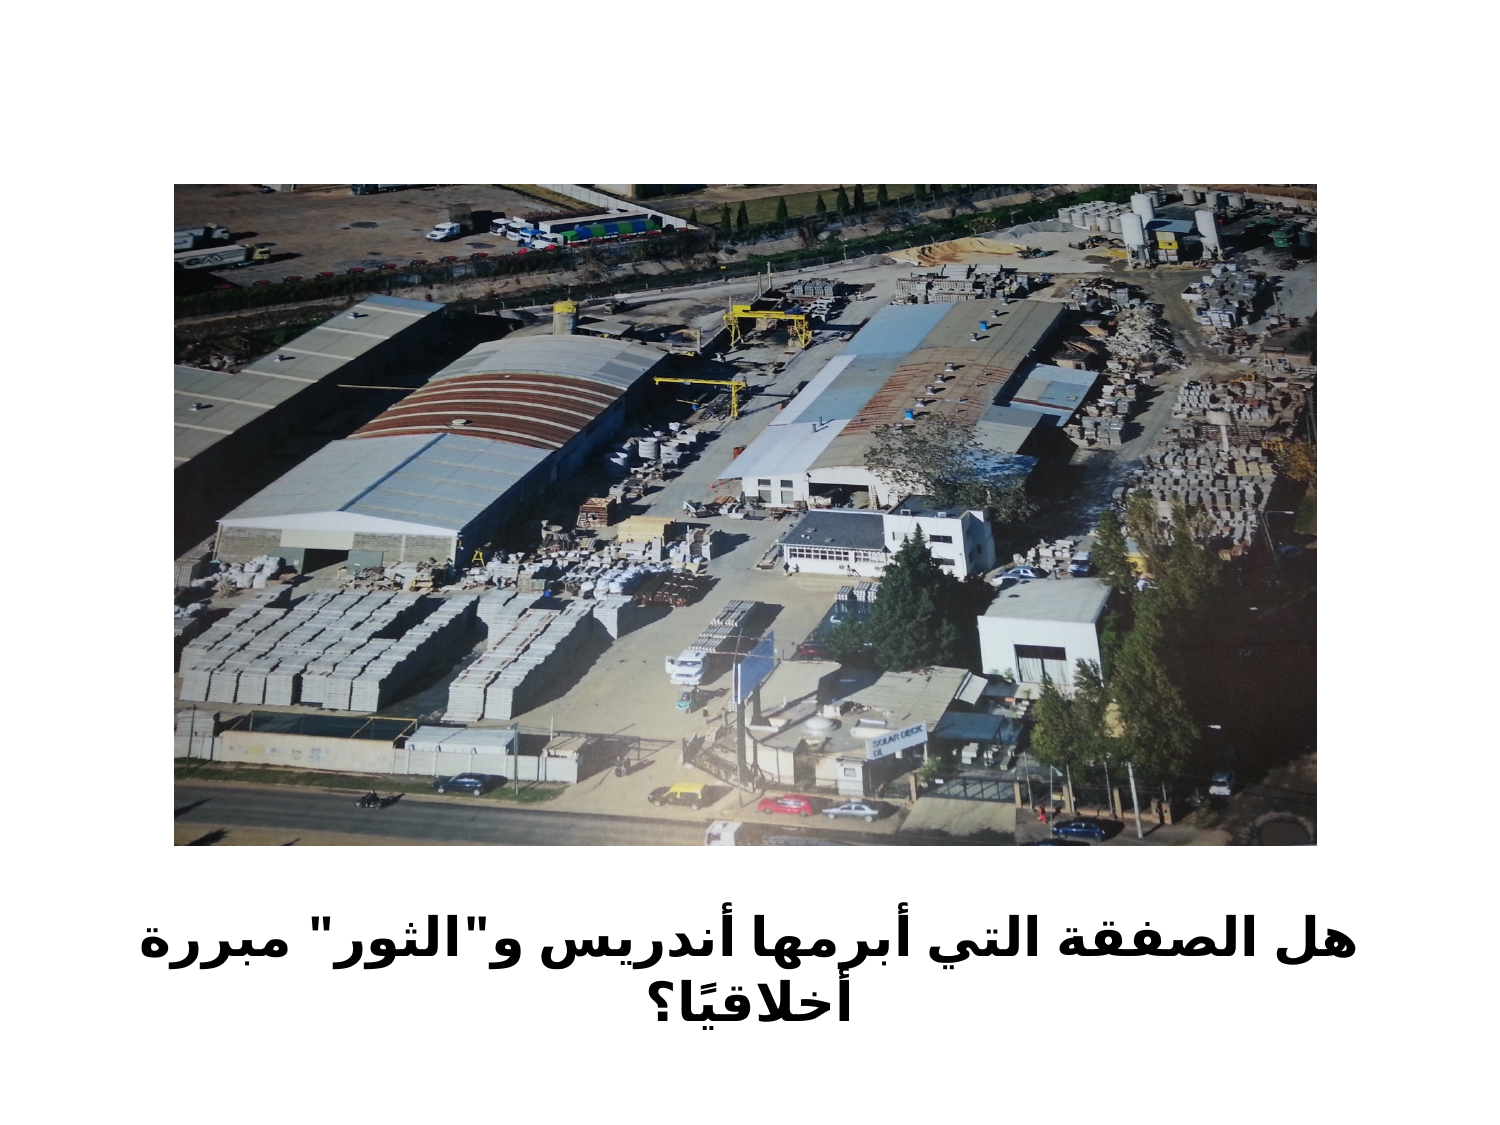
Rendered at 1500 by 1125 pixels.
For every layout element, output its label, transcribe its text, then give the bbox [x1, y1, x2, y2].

list هل الصفقة التي أبرمها أندريس و"الثور" مبررة أخلاقيًا؟ [75, 894, 1425, 1125]
picture [174, 184, 1318, 847]
